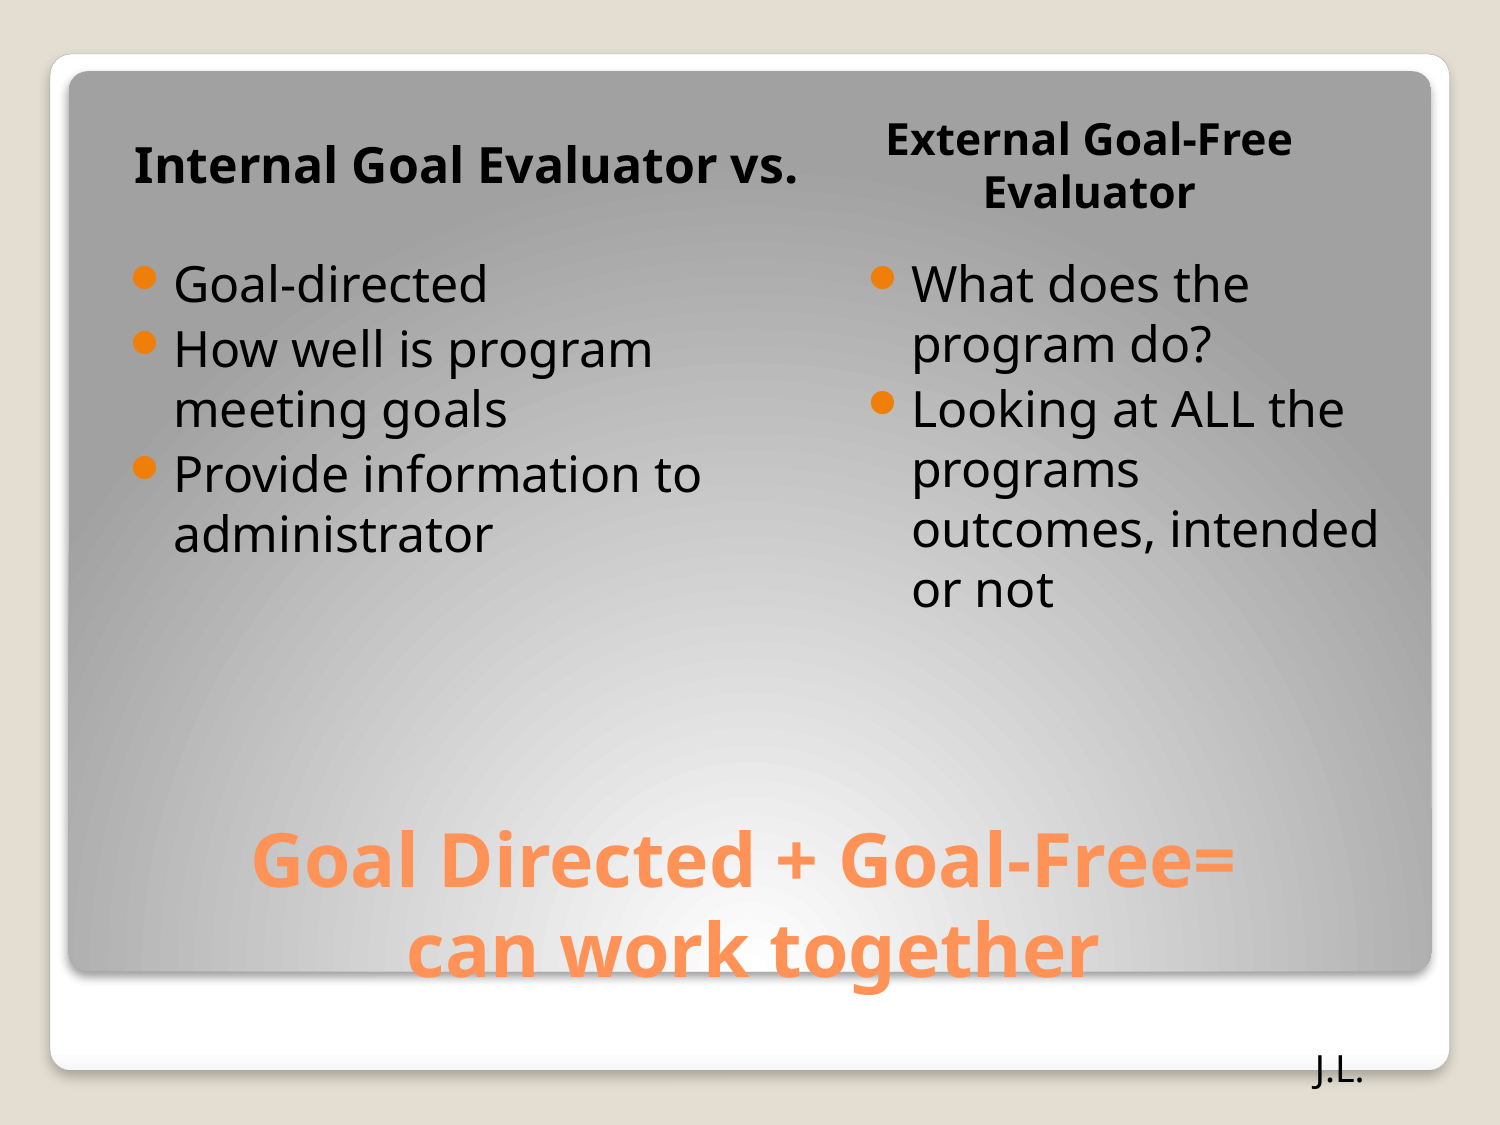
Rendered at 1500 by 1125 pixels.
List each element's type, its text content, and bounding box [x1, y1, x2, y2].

title Goal Directed + Goal-Free= can work together [82, 725, 1425, 1000]
list Internal Goal Evaluator vs. [99, 95, 763, 225]
list What does the program do? Looking at ALL the programs outcomes, intended or not [837, 237, 1409, 810]
text_box J.L. [1299, 1037, 1413, 1098]
list Goal-directed How well is program meeting goals Provide information to administrator [99, 237, 745, 810]
list External Goal-Free Evaluator [763, 95, 1409, 225]
